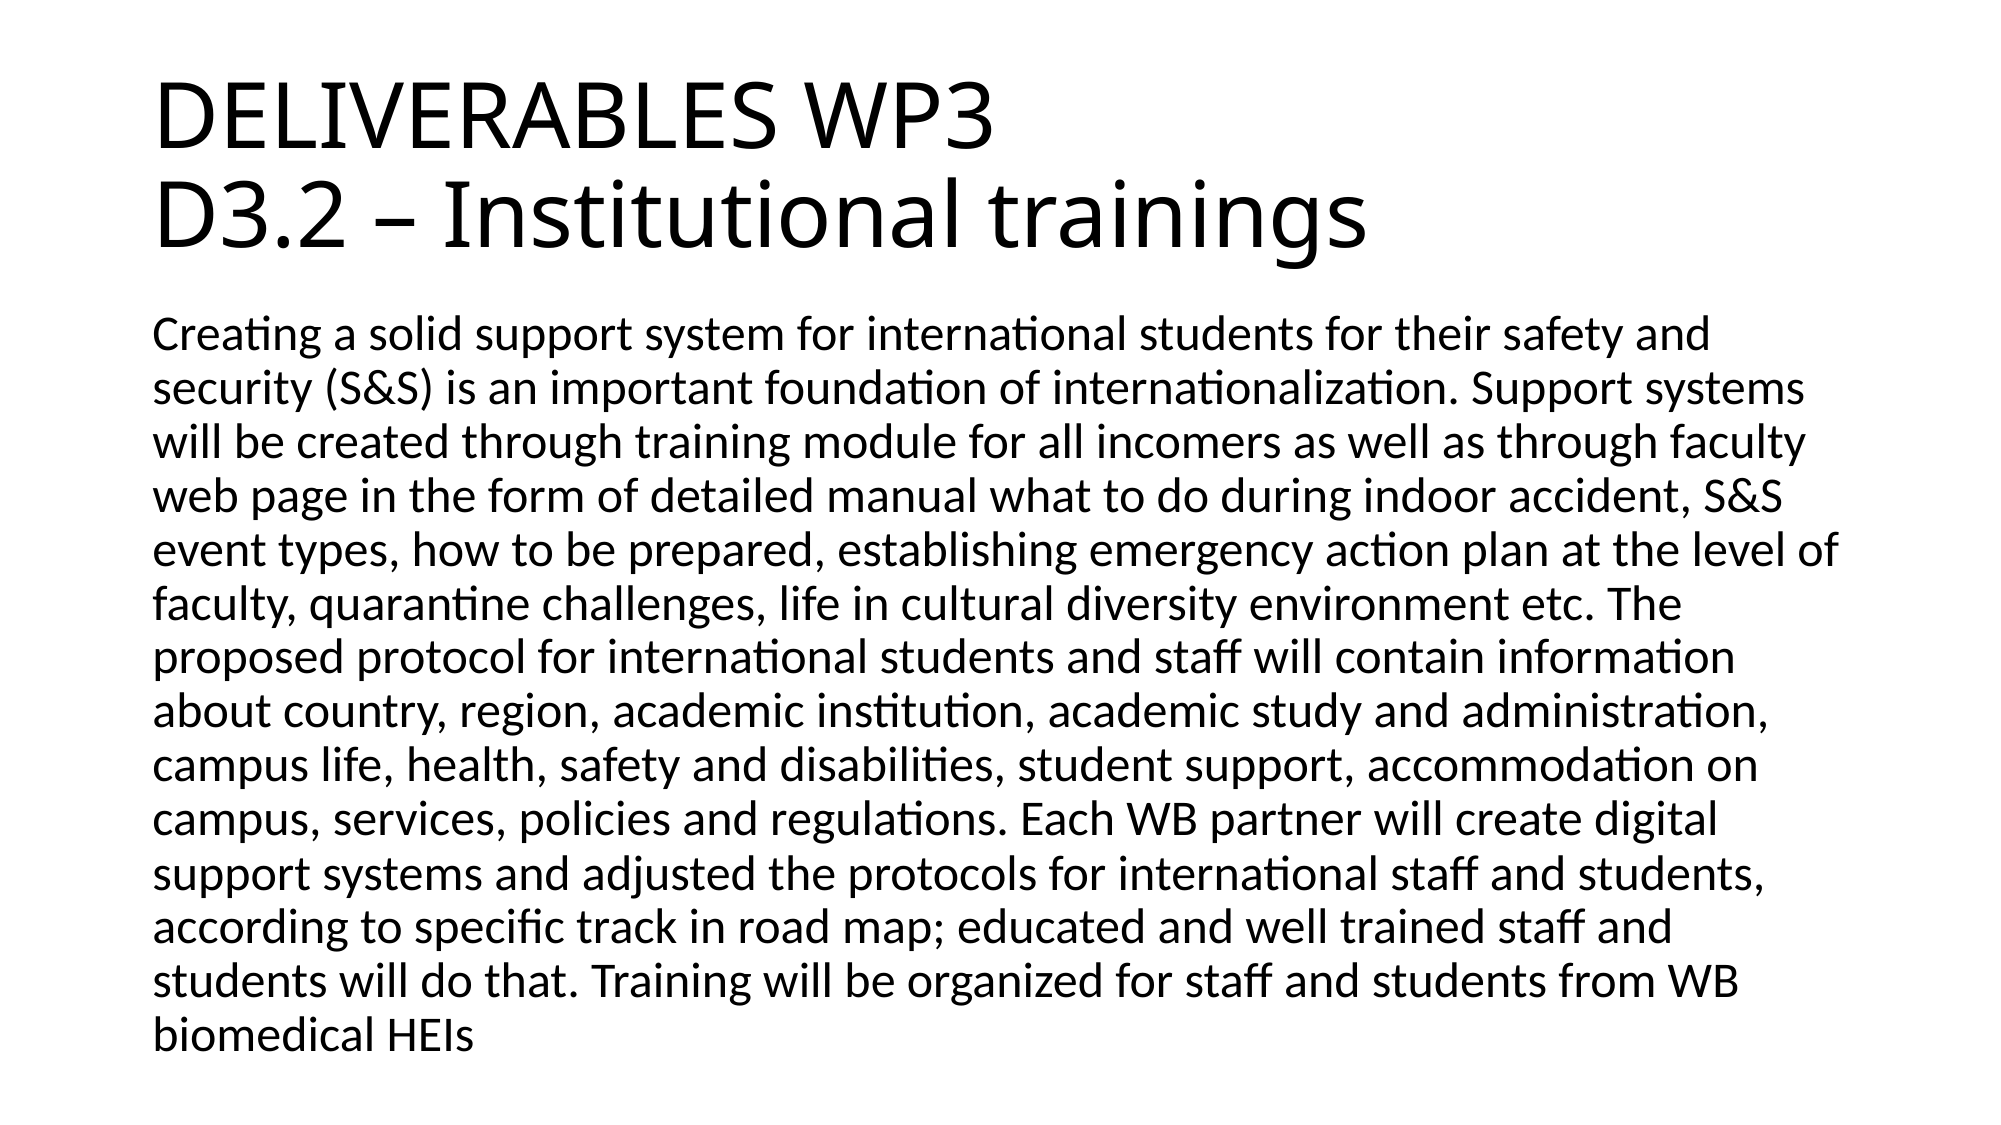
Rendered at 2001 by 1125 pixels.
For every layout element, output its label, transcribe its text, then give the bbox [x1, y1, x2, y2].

title DELIVERABLES WP3 D3.2 – Institutional trainings [137, 59, 1863, 278]
list Creating a solid support system for international students for their safety and security (S&S) is an important foundation of internationalization. Support systems will be created through training module for all incomers as well as through faculty web page in the form of detailed manual what to do during indoor accident, S&S event types, how to be prepared, establishing emergency action plan at the level of faculty, quarantine challenges, life in cultural diversity environment etc. The proposed protocol for international students and staff will contain information about country, region, academic institution, academic study and administration, campus life, health, safety and disabilities, student support, accommodation on campus, services, policies and regulations. Each WB partner will create digital support systems and adjusted the protocols for international staff and students, according to specific track in road map; educated and well trained staff and students will do that. Training will be organized for staff and students from WB biomedical HEIs [137, 299, 1863, 1014]
